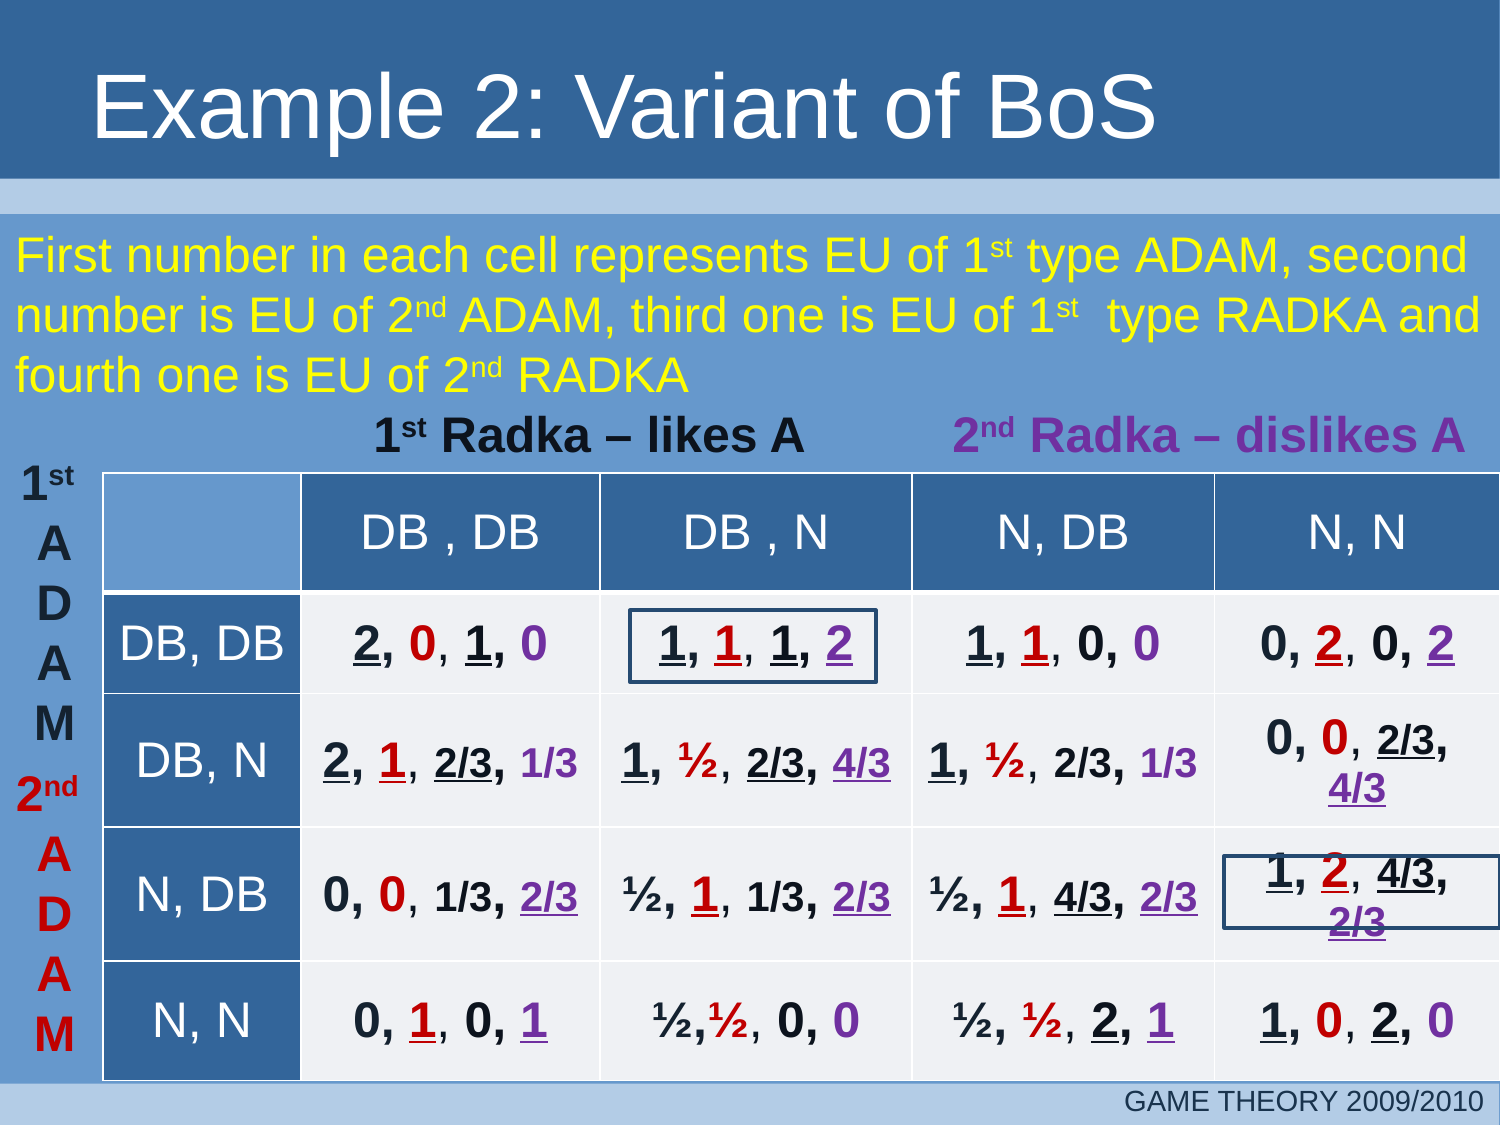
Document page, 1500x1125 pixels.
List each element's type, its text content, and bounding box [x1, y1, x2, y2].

table_cell 0, 2, 0, 2 [1215, 595, 1499, 693]
text_box 2nd Radka – dislikes A [918, 410, 1500, 470]
table_cell ½,½, 0, 0 [601, 962, 911, 1080]
text_box 2nd A D A M [0, 754, 110, 1069]
table_cell DB, N [110, 694, 300, 826]
table_header DB , N [601, 474, 911, 590]
title Example 2: Variant of BoS [74, 42, 1436, 162]
table_cell ½, 1, 1/3, 2/3 [601, 828, 911, 960]
text_box [1222, 854, 1500, 930]
table_cell 1, ½, 2/3, 1/3 [913, 694, 1214, 826]
table_header N, DB [913, 474, 1214, 590]
table_cell DB, DB [110, 595, 300, 693]
table_cell 1, 0, 2, 0 [1215, 962, 1499, 1080]
table_cell 0, 1, 0, 1 [302, 962, 599, 1080]
text_box 1st A D A M [0, 442, 110, 754]
table_cell 2, 1, 2/3, 1/3 [302, 694, 599, 826]
table_cell 1, 2, 4/3, 2/3 [1215, 828, 1499, 960]
table_cell 0, 0, 2/3, 4/3 [1215, 694, 1499, 826]
text_box 1st Radka – likes A [337, 410, 842, 470]
table_cell 0, 0, 1/3, 2/3 [302, 828, 599, 960]
table_cell 2, 0, 1, 0 [302, 595, 599, 693]
text_box [628, 608, 878, 684]
table_header N, N [1215, 474, 1499, 590]
table_cell N, N [104, 962, 300, 1080]
table_cell 1, 1, 1, 2 [601, 595, 911, 693]
table_cell N, DB [110, 828, 300, 960]
table_cell 1, ½, 2/3, 4/3 [601, 694, 911, 826]
table_cell ½, ½, 2, 1 [913, 962, 1214, 1080]
table_cell ½, 1, 4/3, 2/3 [913, 828, 1214, 960]
table_header DB , DB [302, 474, 599, 590]
table_header [110, 474, 300, 590]
table_cell 1, 1, 0, 0 [913, 595, 1214, 693]
text_box GAME THEORY 2009/2010 [1109, 1081, 1500, 1125]
text_box First number in each cell represents EU of 1st type ADAM, second number is EU of 2nd ADAM, third one is EU of 1st type RADKA and fourth one is EU of 2nd RADKA [0, 215, 1500, 410]
